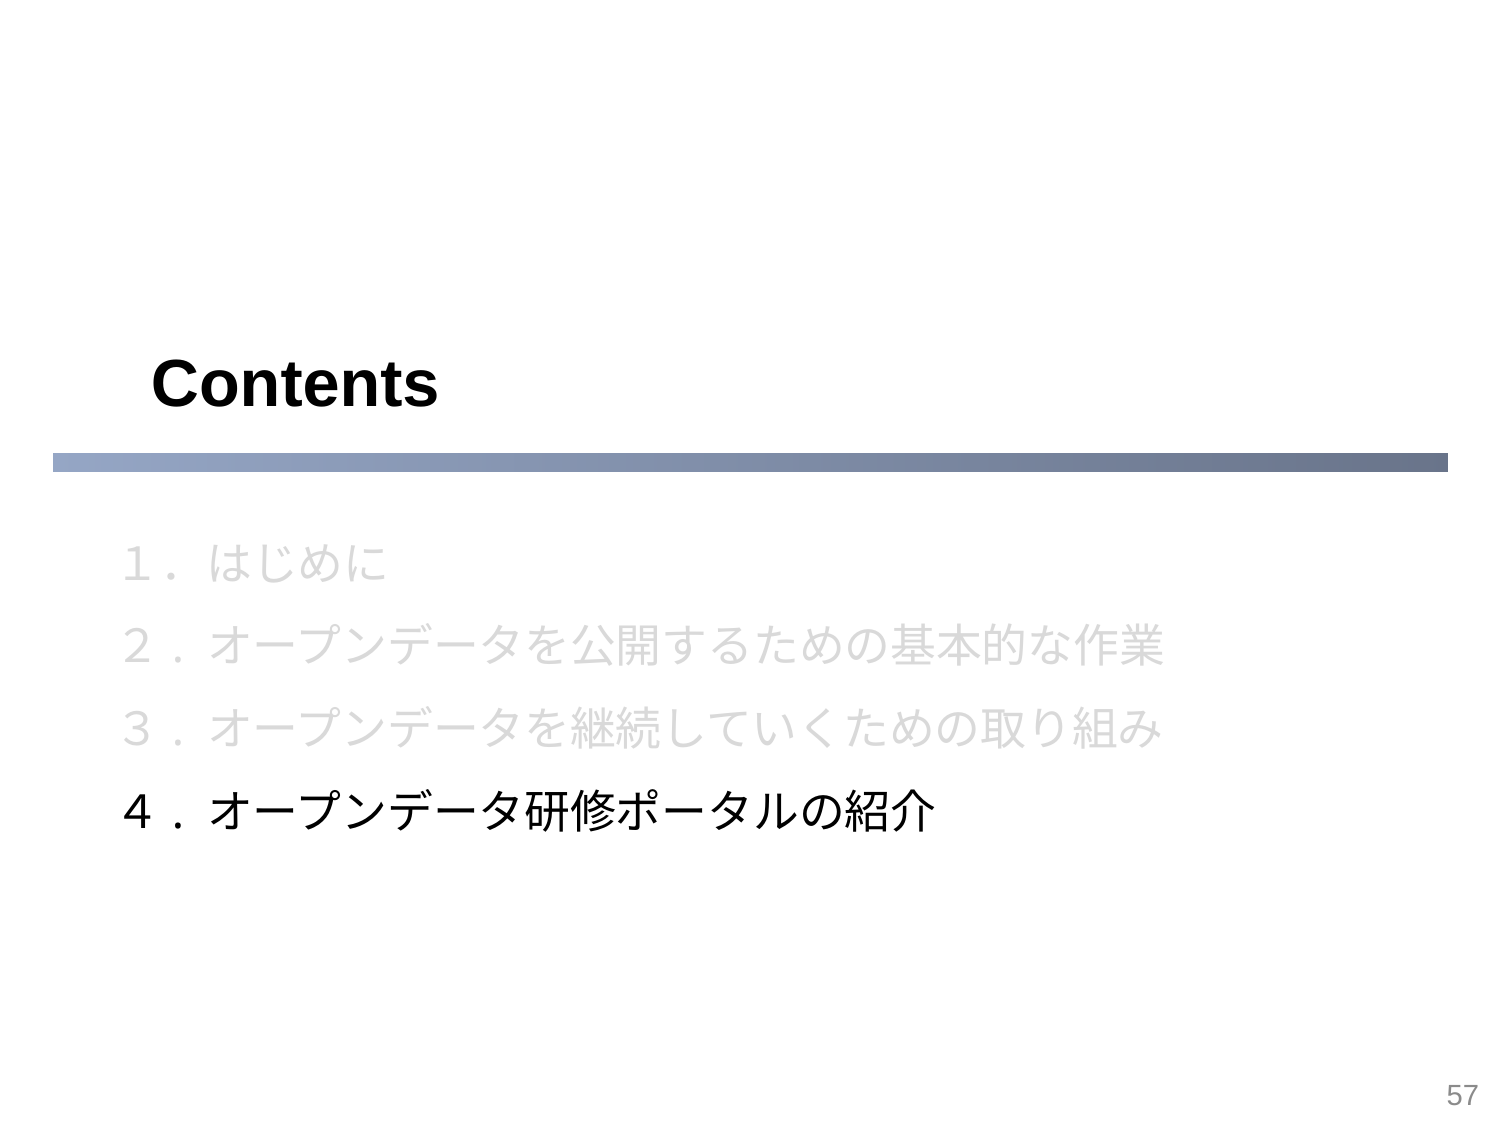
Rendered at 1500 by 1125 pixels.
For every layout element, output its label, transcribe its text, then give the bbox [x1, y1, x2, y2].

text_box ２. オープンデータを公開するための基本的な作業 [100, 609, 1436, 681]
text_box ４. オープンデータ研修ポータルの紹介 [100, 775, 1436, 846]
slide_number 56 [1411, 1070, 1495, 1118]
text_box １．はじめに [100, 527, 1436, 598]
text_box ３. オープンデータを継続していくための取り組み [100, 692, 1436, 764]
